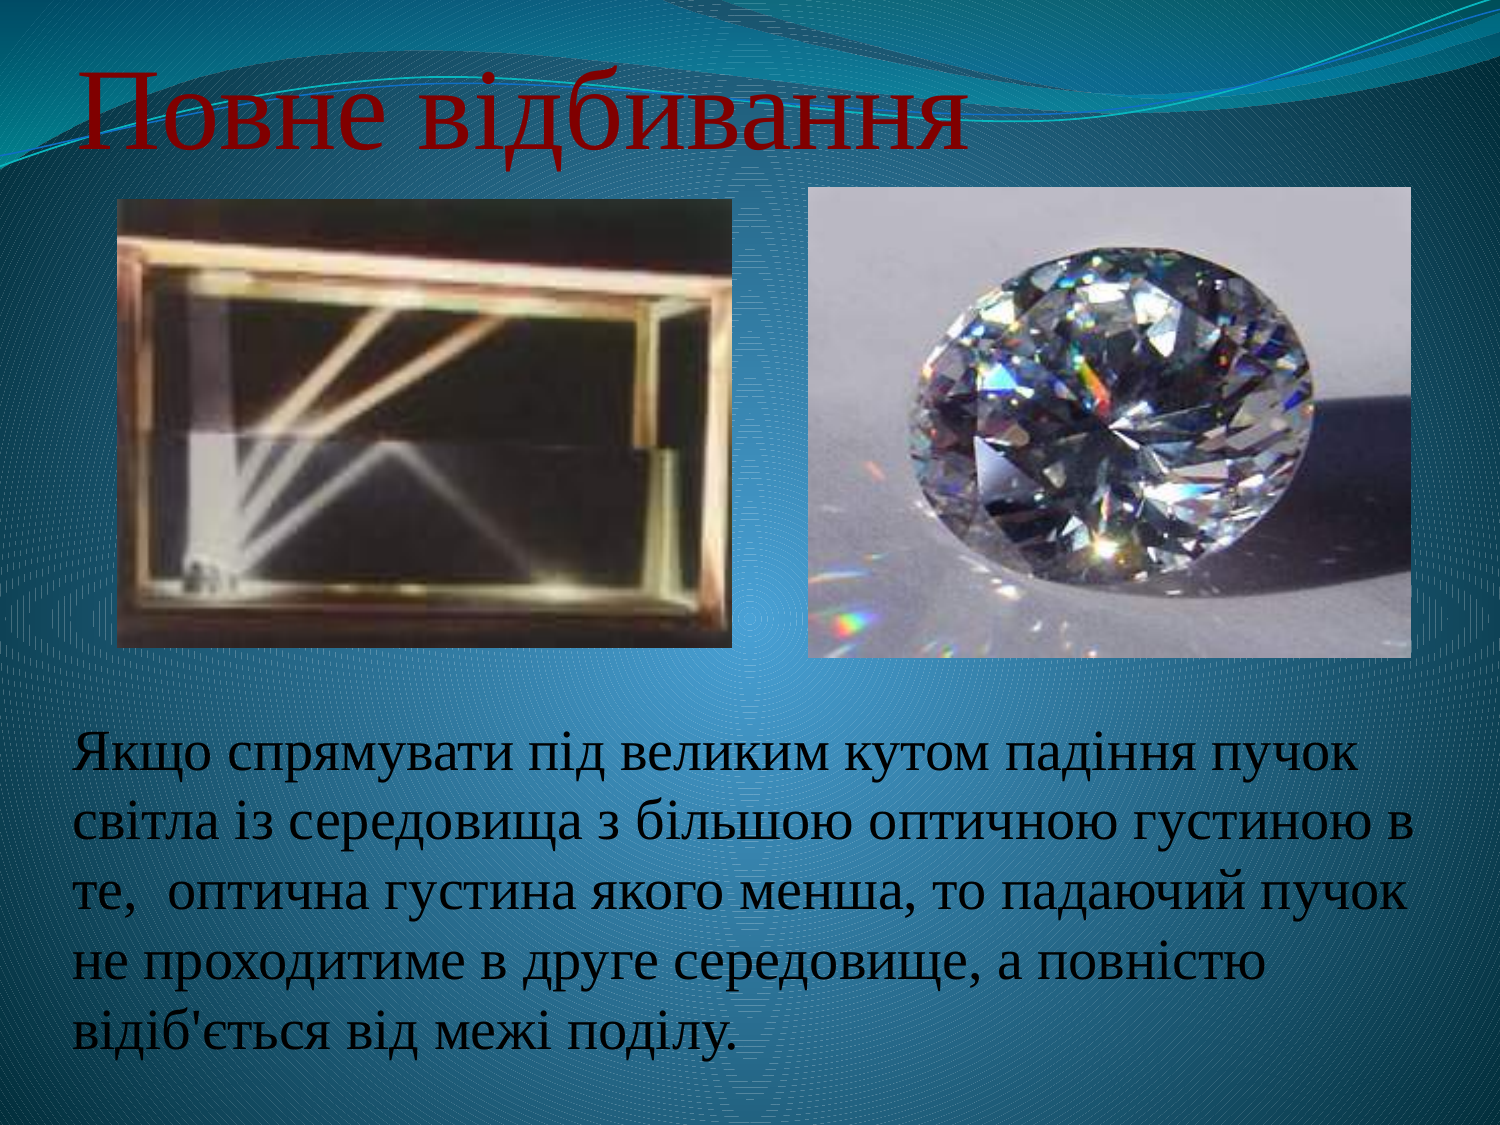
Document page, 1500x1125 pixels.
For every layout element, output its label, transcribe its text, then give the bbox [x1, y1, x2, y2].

list Якщо спрямувати під великим кутом падіння пучок світла із середовища з більшою оптичною густиною в те, оптична густина якого менша, то падаючий пучок не проходитиме в друге середовище, а повністю відіб'ється від межі поділу. [64, 703, 1449, 1118]
picture [808, 187, 1411, 658]
picture [116, 198, 732, 648]
title Повне відбивання [76, 18, 1428, 173]
